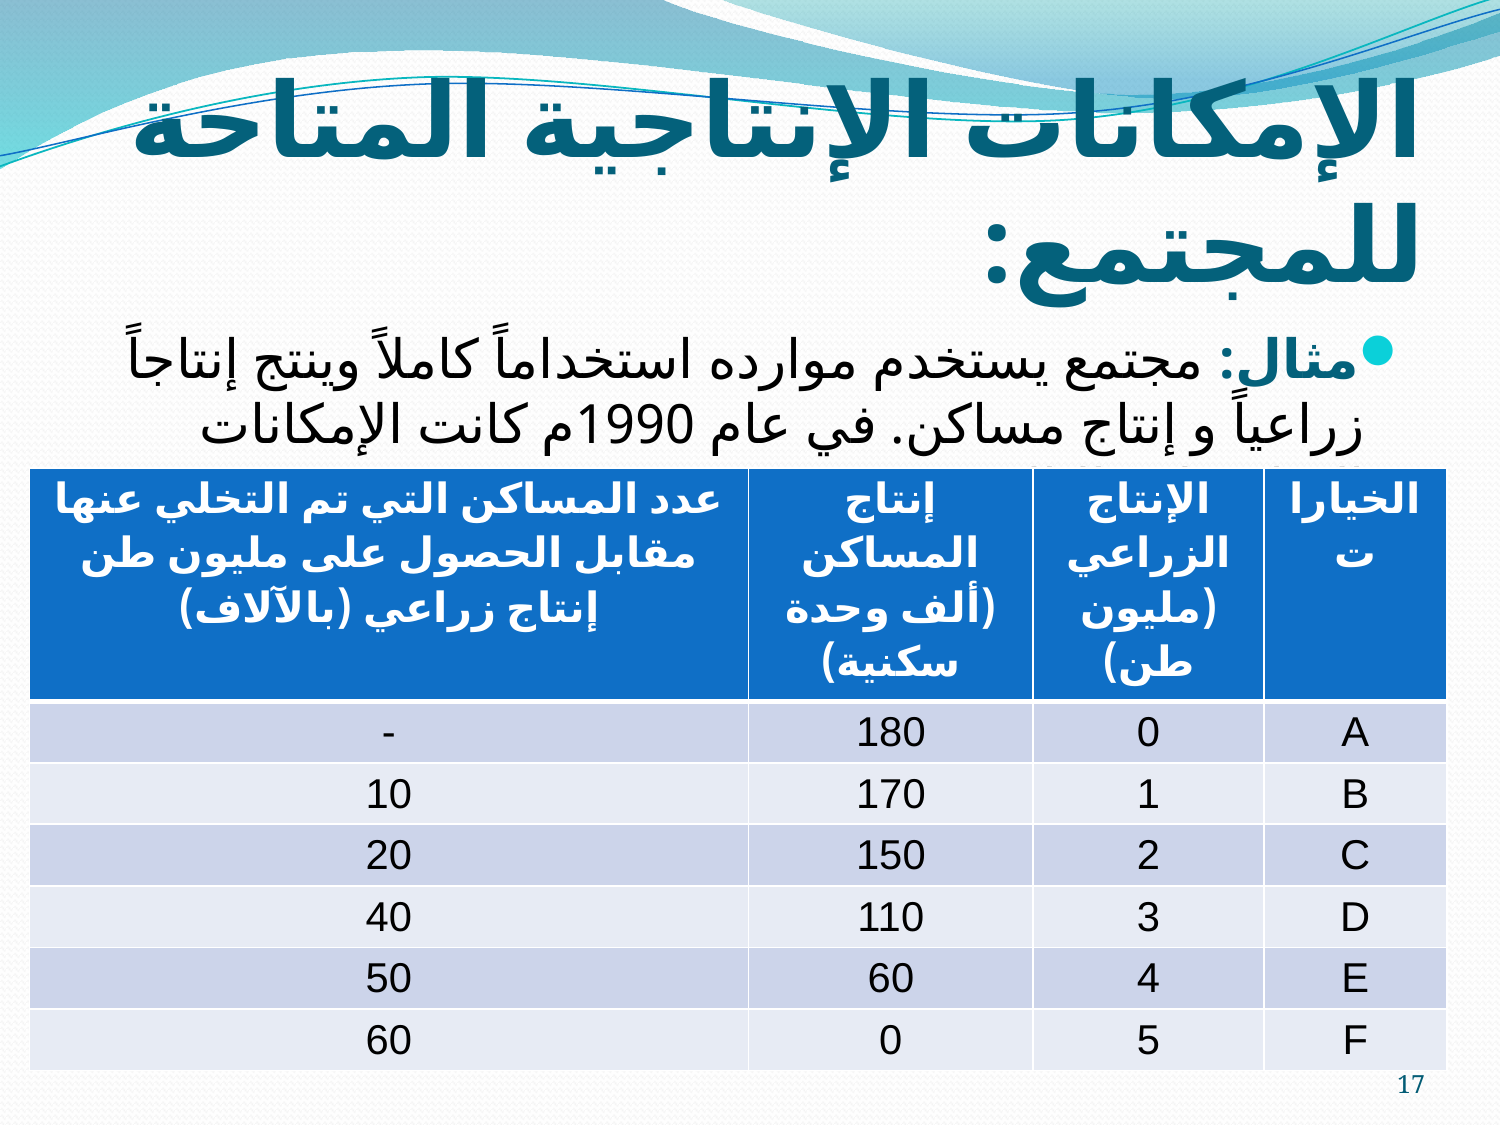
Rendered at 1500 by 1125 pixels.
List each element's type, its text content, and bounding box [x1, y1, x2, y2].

table_cell 170 [749, 764, 1032, 823]
table_cell 2 [1034, 825, 1263, 885]
table_cell 0 [749, 1010, 1032, 1070]
table_cell A [1265, 704, 1446, 762]
table_cell 10 [30, 764, 748, 823]
table_cell 150 [749, 825, 1032, 885]
slide_number 17 [1299, 1071, 1425, 1103]
table_cell 110 [749, 887, 1032, 947]
table_cell B [1265, 764, 1446, 823]
table_cell 4 [1034, 948, 1263, 1008]
table_cell F [1265, 1010, 1446, 1070]
title الإمكانات الإنتاجية المتاحة للمجتمع: [75, 115, 1425, 303]
table_cell 1 [1034, 764, 1263, 823]
table_cell 50 [30, 948, 748, 1008]
table_cell D [1265, 887, 1446, 947]
table_cell 40 [30, 887, 748, 947]
table_cell E [1265, 948, 1446, 1008]
table_cell 0 [1034, 704, 1263, 762]
table_header إنتاج المساكن (ألف وحدة سكنية) [749, 469, 1032, 699]
table_header الخيارات [1265, 469, 1446, 699]
table_cell 60 [30, 1010, 748, 1070]
table_cell 180 [749, 704, 1032, 762]
table_cell C [1265, 825, 1446, 885]
table_cell - [30, 704, 748, 762]
table_cell 5 [1034, 1010, 1263, 1070]
table_header الإنتاج الزراعي (مليون طن) [1034, 469, 1263, 699]
table_cell 3 [1034, 887, 1263, 947]
table_cell 20 [30, 825, 748, 885]
table_cell 60 [749, 948, 1032, 1008]
list مثال: مجتمع يستخدم موارده استخداماً كاملاً وينتج إنتاجاً زراعياً و إنتاج مساكن. في عام 1990م كانت الإمكانات المتاحة له كالتالي: [75, 317, 1425, 467]
table_header عدد المساكن التي تم التخلي عنها مقابل الحصول على مليون طن إنتاج زراعي (بالآلاف) [30, 469, 748, 699]
